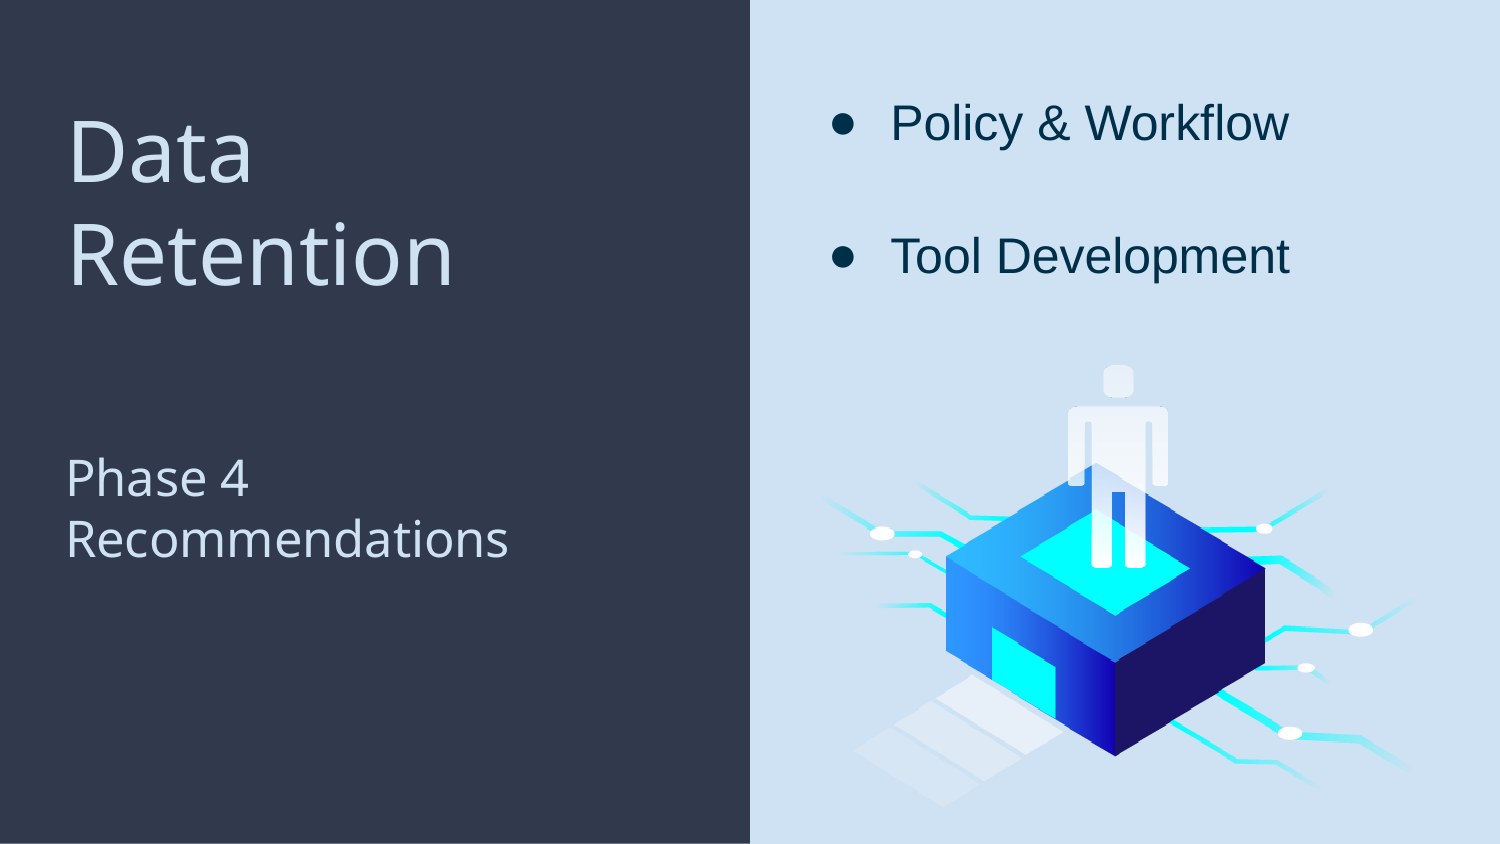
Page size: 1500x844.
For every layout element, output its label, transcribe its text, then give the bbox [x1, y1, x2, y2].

picture [815, 364, 1425, 809]
title Data Retention [51, 82, 659, 419]
subtitle Phase 4 Recommendations [50, 430, 658, 583]
list Policy & Workflow Tool Development [800, 82, 1449, 757]
